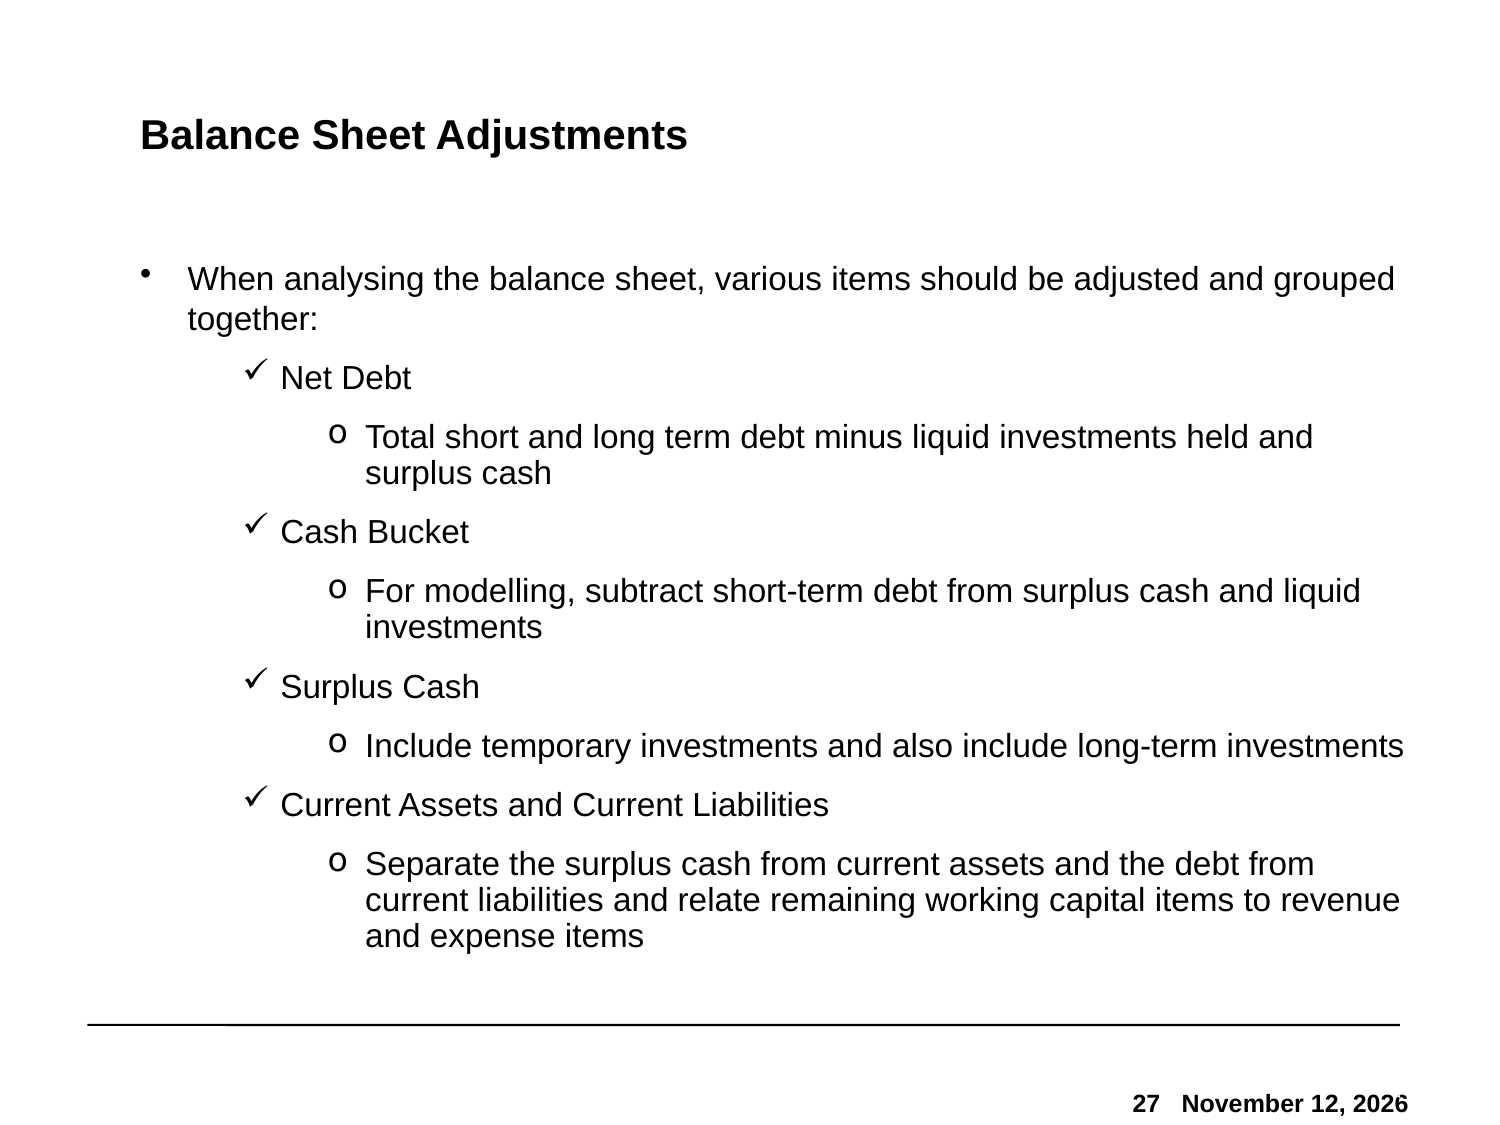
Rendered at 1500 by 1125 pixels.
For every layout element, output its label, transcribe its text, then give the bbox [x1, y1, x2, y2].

title Balance Sheet Adjustments [124, 99, 1401, 226]
list When analysing the balance sheet, various items should be adjusted and grouped together: Net Debt Total short and long term debt minus liquid investments held and surplus cash Cash Bucket For modelling, subtract short-term debt from surplus cash and liquid investments Surplus Cash Include temporary investments and also include long-term investments Current Assets and Current Liabilities Separate the surplus cash from current assets and the debt from current liabilities and relate remaining working capital items to revenue and expense items [124, 249, 1426, 1013]
